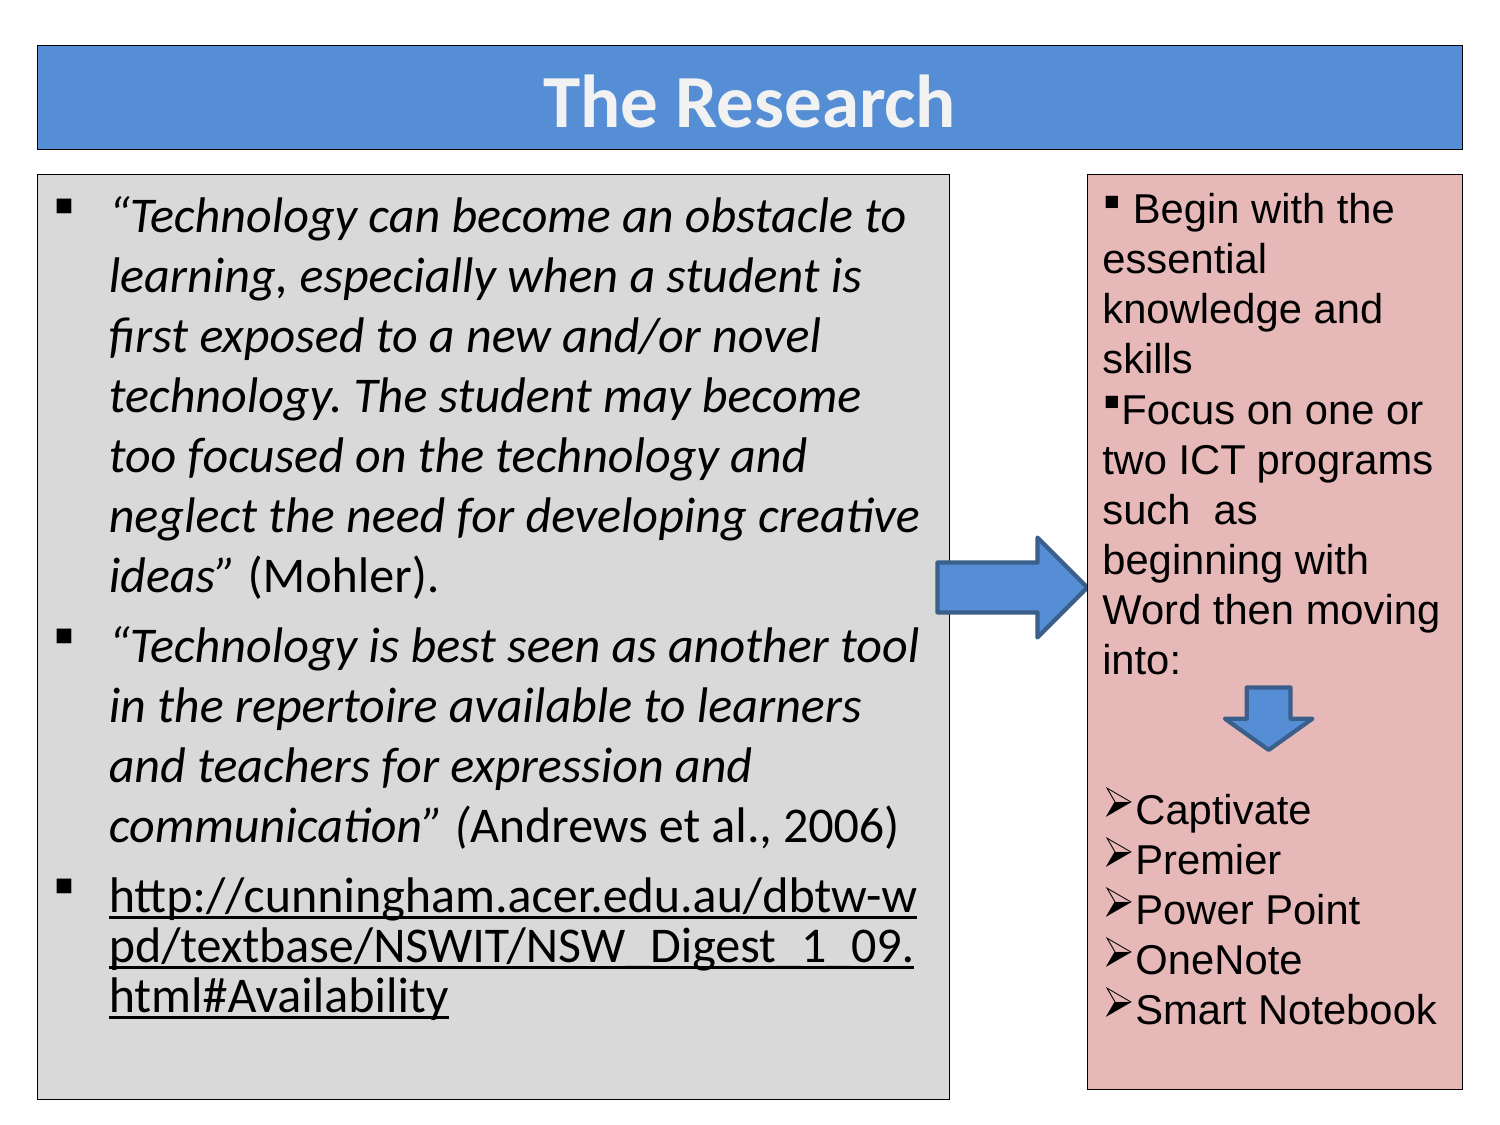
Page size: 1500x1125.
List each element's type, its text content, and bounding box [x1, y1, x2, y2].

text_box Begin with the essential knowledge and skills Focus on one or two ICT programs such as beginning with Word then moving into: Captivate Premier Power Point OneNote Smart Notebook [1087, 174, 1463, 1090]
title The Research [37, 45, 1463, 150]
text_box [1222, 685, 1315, 752]
text_box [935, 535, 1087, 640]
list “Technology can become an obstacle to learning, especially when a student is first exposed to a new and/or novel technology. The student may become too focused on the technology and neglect the need for developing creative ideas” (Mohler). “Technology is best seen as another tool in the repertoire available to learners and teachers for expression and communication” (Andrews et al., 2006) http://cunningham.acer.edu.au/dbtw-wpd/textbase/NSWIT/NSW_Digest_1_09.html#Availability [37, 174, 950, 1100]
